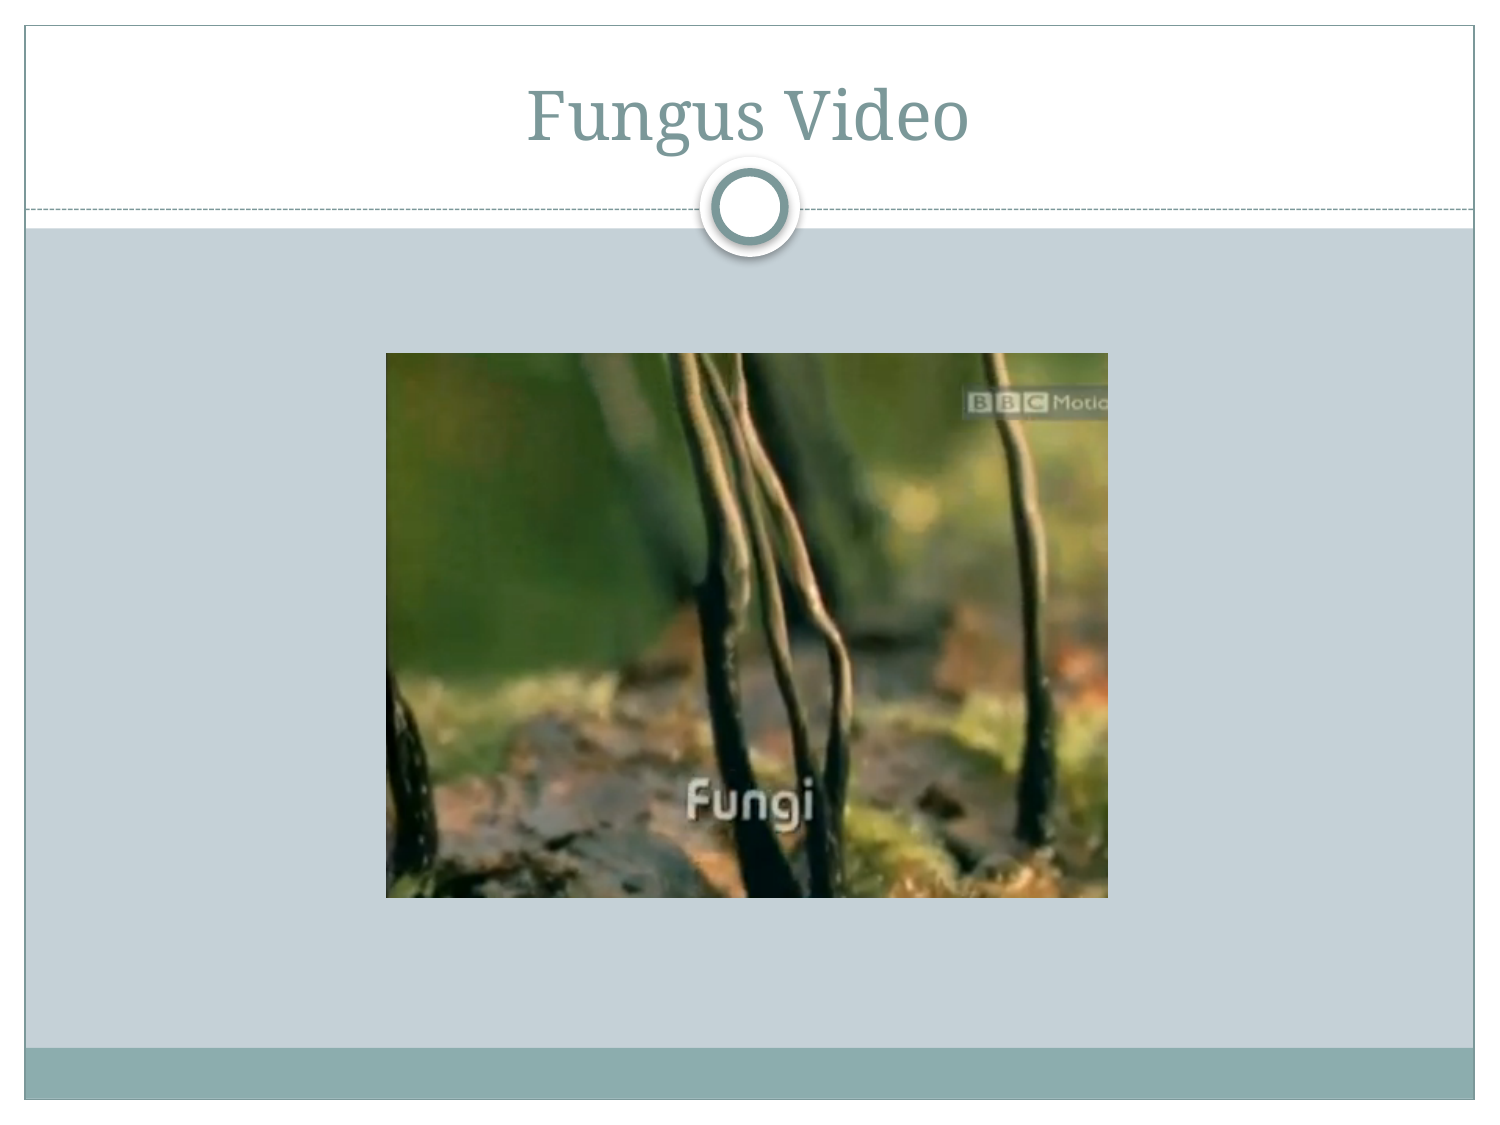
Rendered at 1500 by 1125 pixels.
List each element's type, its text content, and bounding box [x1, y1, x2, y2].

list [386, 353, 1108, 898]
title Fungus Video [49, 37, 1450, 162]
